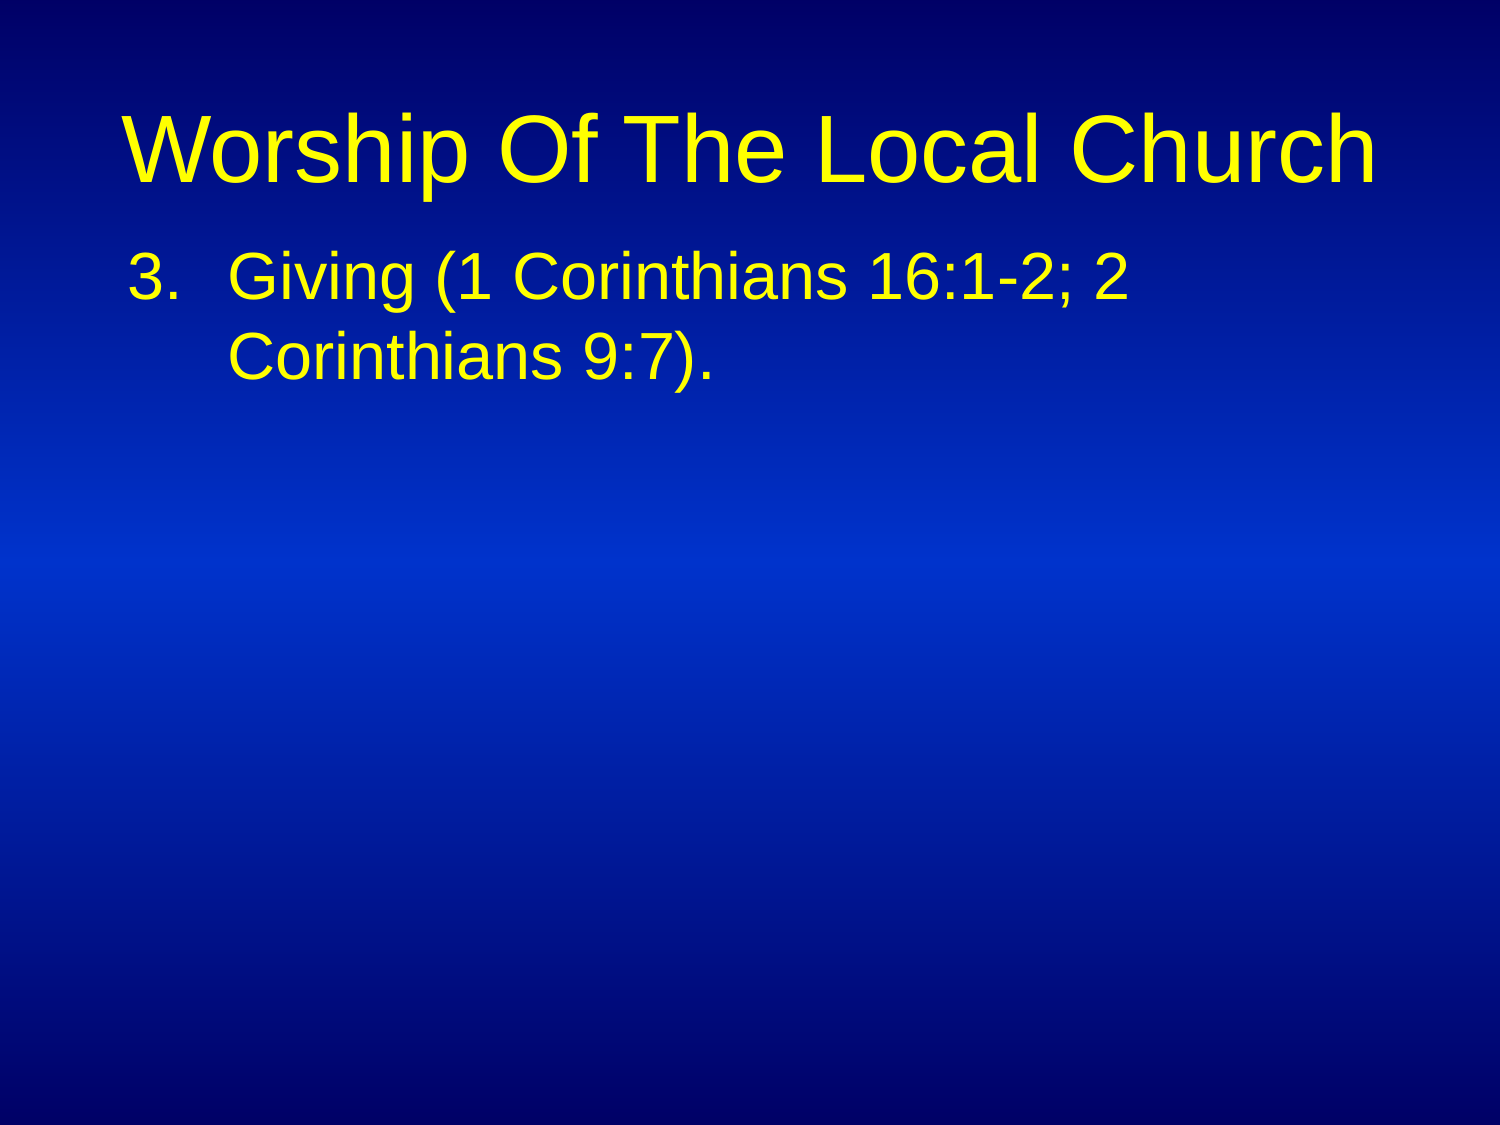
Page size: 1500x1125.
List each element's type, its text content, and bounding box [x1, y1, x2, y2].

list Giving (1 Corinthians 16:1-2; 2 Corinthians 9:7). [112, 224, 1463, 1125]
title Worship Of The Local Church [37, 50, 1463, 238]
